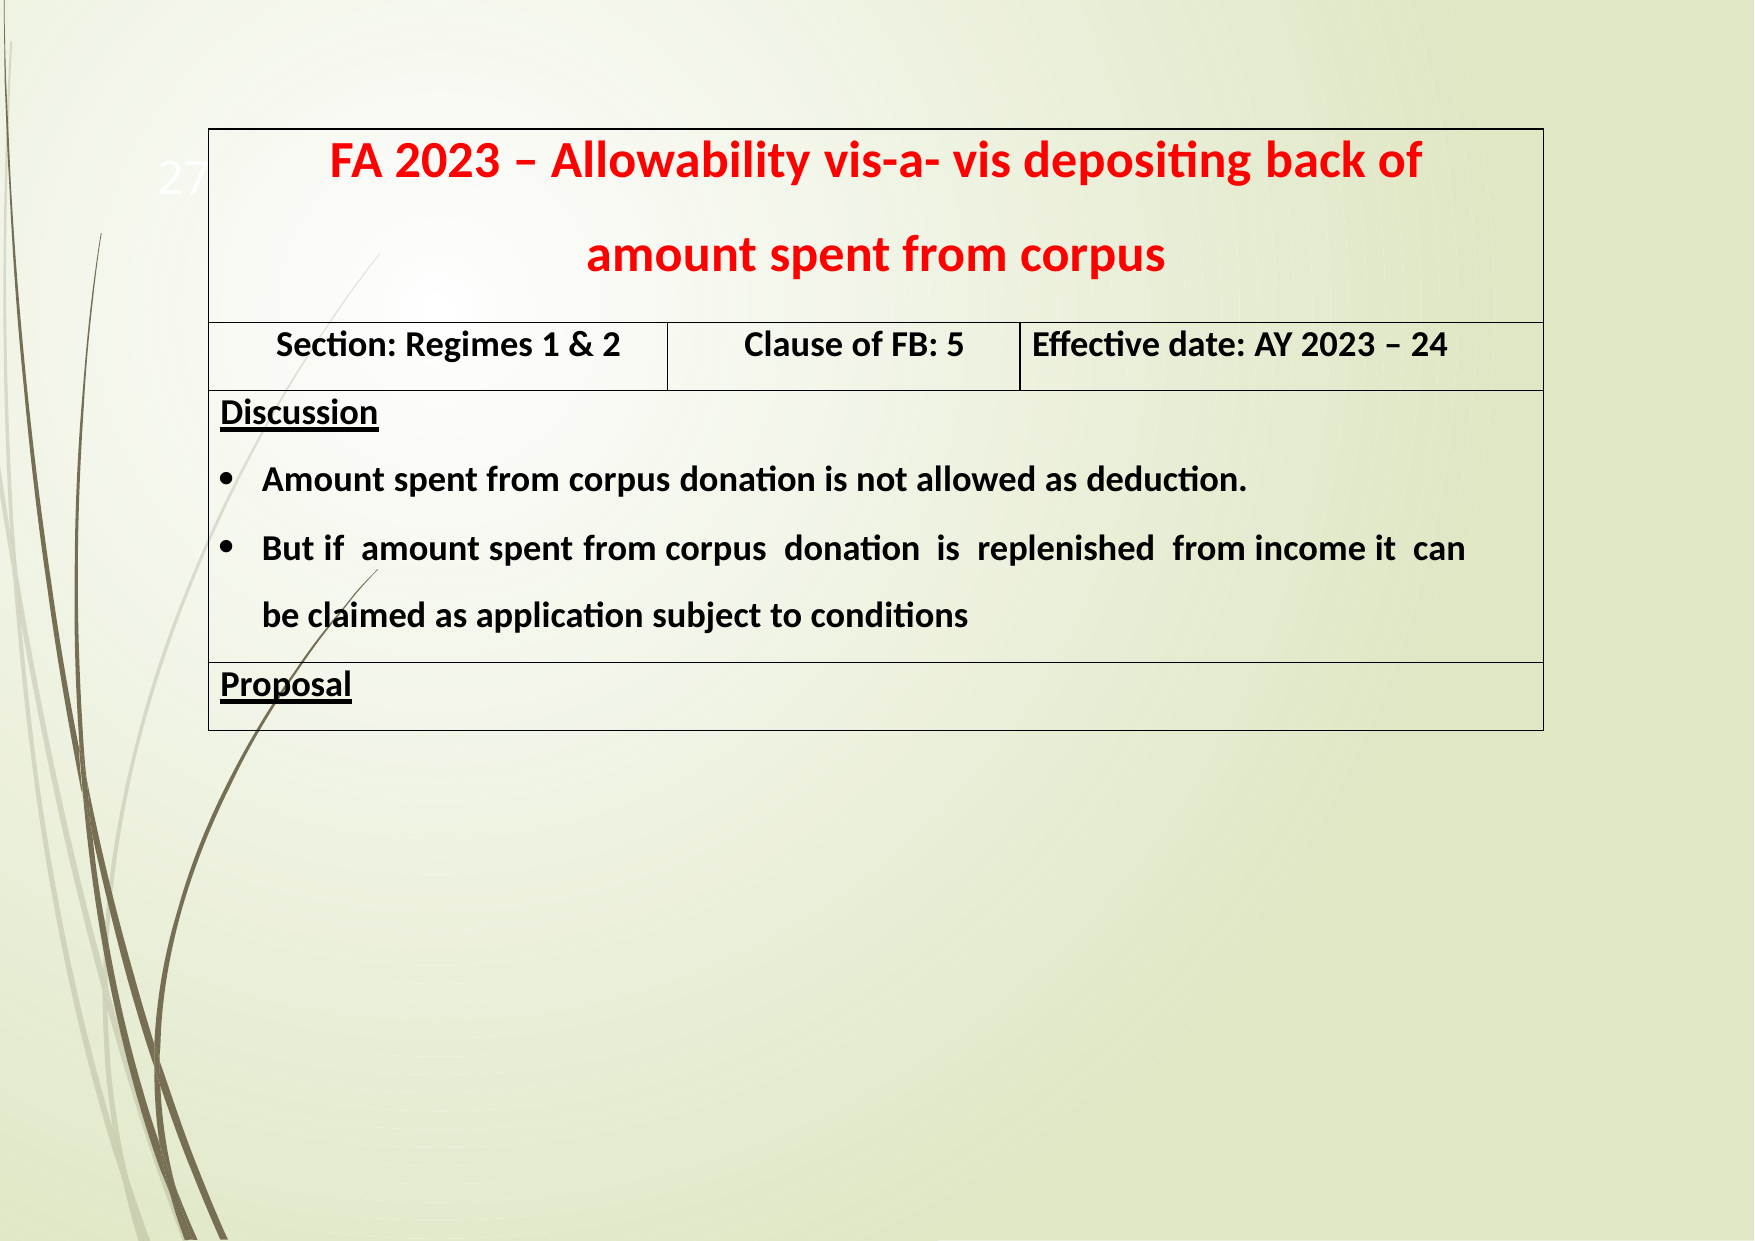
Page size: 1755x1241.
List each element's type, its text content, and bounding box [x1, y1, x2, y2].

slide_number 27 [98, 0, 211, 536]
table_cell Section: Regimes 1 & 2 [209, 323, 667, 390]
table_cell Clause of FB: 5 [668, 323, 1019, 390]
table_cell Effective date: AY 2023 – 24 [1021, 323, 1543, 390]
table_cell Proposal [209, 663, 1543, 730]
table_cell Discussion Amount spent from corpus donation is not allowed as deduction. But if amount spent from corpus donation is replenished from income it can be claimed as application subject to conditions [209, 391, 1543, 662]
table_header FA 2023 – Allowability vis-a- vis depositing back of amount spent from corpus [209, 130, 1543, 322]
